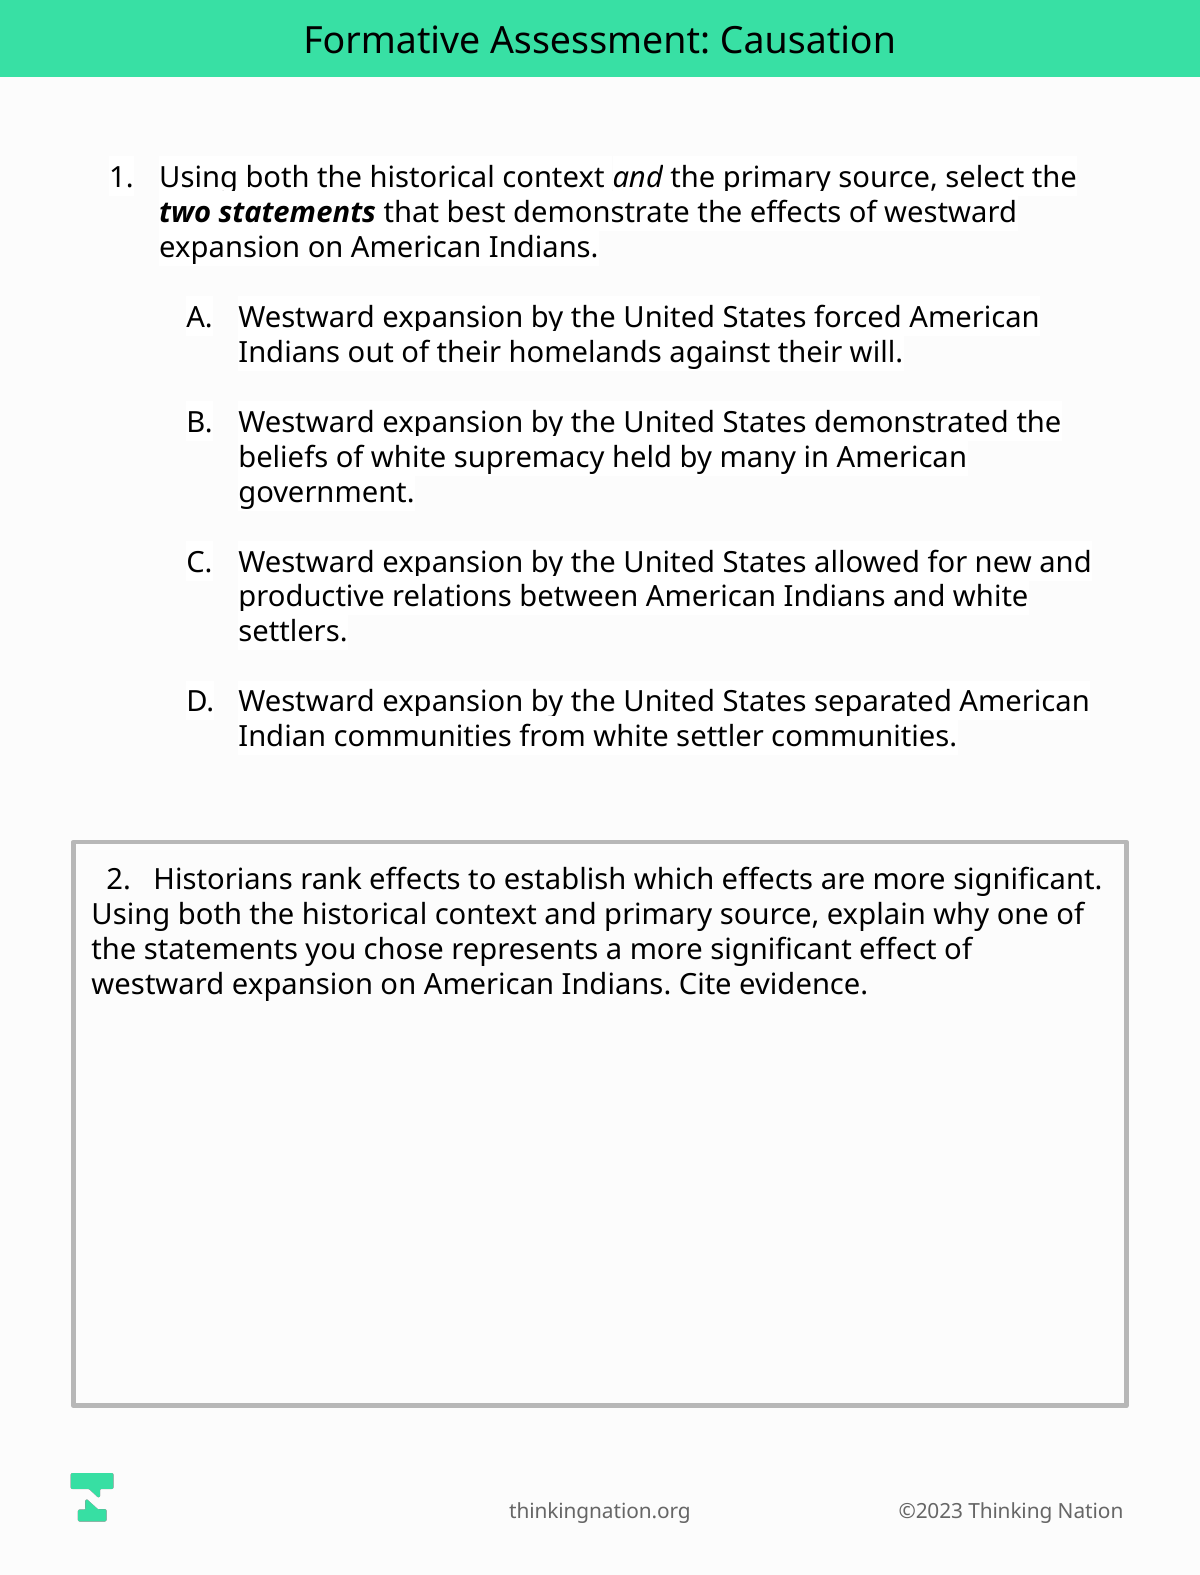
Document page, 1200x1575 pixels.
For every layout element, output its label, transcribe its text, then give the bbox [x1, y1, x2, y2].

text_box ©2023 Thinking Nation [854, 1483, 1139, 1532]
text_box Formative Assessment: Causation [0, 0, 1200, 77]
text_box thinkingnation.org [457, 1483, 742, 1532]
text_box 2. Historians rank effects to establish which effects are more significant. Using both the historical context and primary source, explain why one of the statements you chose represents a more significant effect of westward expansion on American Indians. Cite evidence. [73, 842, 1127, 1406]
text_box Using both the historical context and the primary source, select the two statements that best demonstrate the effects of westward expansion on American Indians. Westward expansion by the United States forced American Indians out of their homelands against their will. Westward expansion by the United States demonstrated the beliefs of white supremacy held by many in American government. Westward expansion by the United States allowed for new and productive relations between American Indians and white settlers. Westward expansion by the United States separated American Indian communities from white settler communities. [73, 143, 1127, 812]
picture [58, 1463, 126, 1531]
